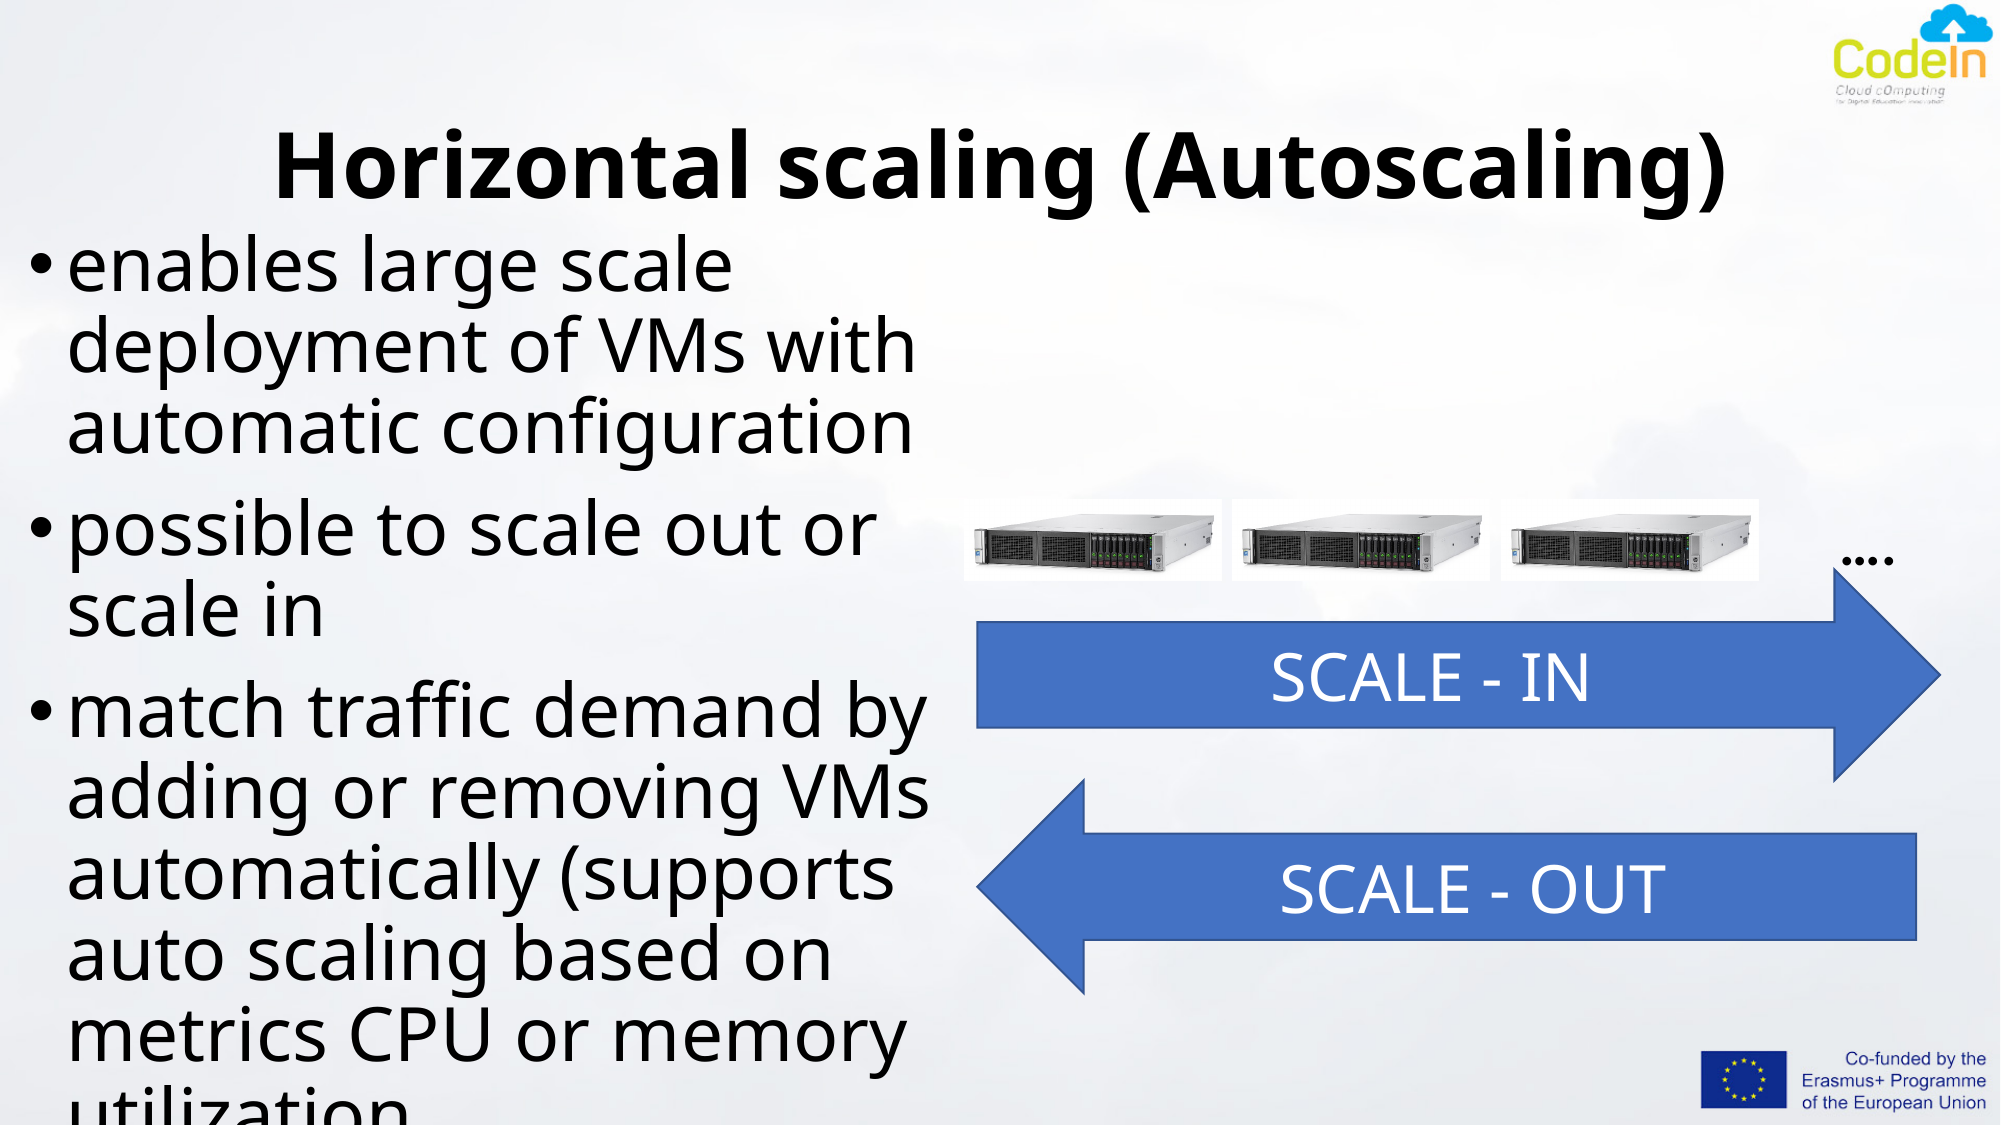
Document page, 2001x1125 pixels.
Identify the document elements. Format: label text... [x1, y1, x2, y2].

text_box …. [1796, 499, 1940, 585]
picture [0, 0, 2001, 1125]
text_box SCALE - IN [976, 566, 1942, 783]
list enables large scale deployment of VMs with automatic configuration possible to scale out or scale in match traffic demand by adding or removing VMs automatically (supports auto scaling based on metrics CPU or memory utilization [13, 219, 965, 1073]
title Horizontal scaling (Autoscaling) [137, 59, 1863, 278]
text_box SCALE - OUT [975, 777, 1918, 996]
